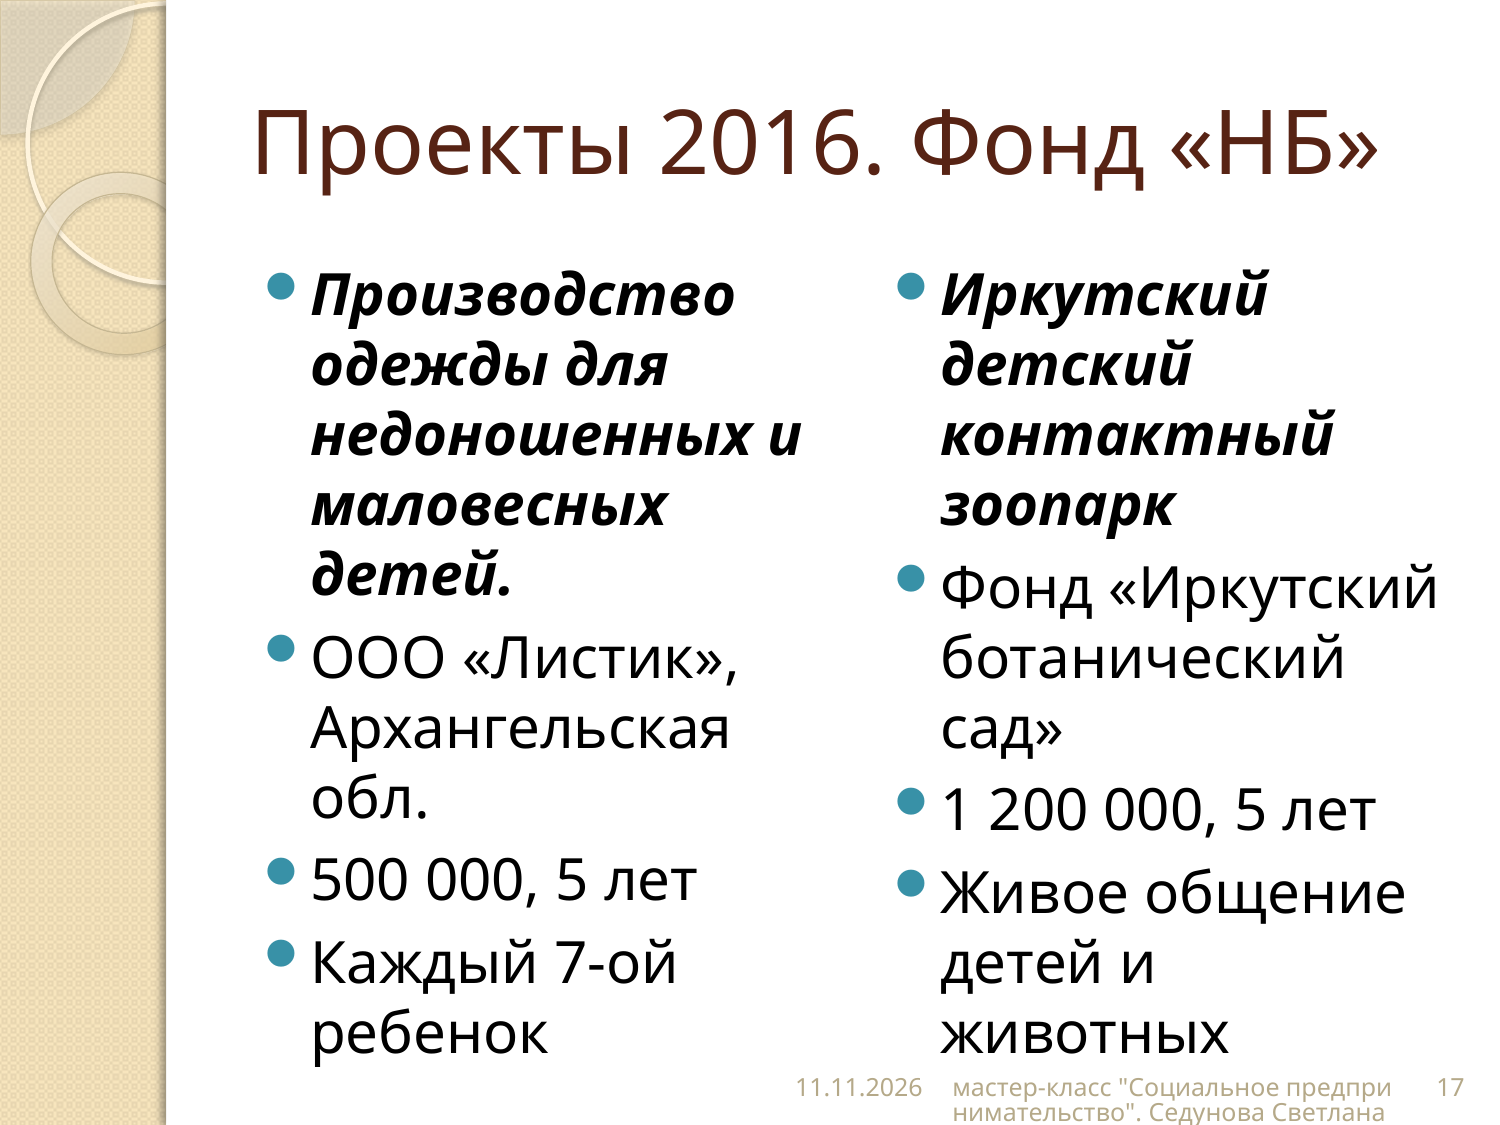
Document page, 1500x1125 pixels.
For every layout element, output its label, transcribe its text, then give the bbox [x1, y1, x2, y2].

title Проекты 2016. Фонд «НБ» [235, 45, 1466, 233]
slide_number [587, 1034, 937, 1113]
slide_number 17 [1413, 1034, 1488, 1113]
footer мастер-класс "Социальное предпринимательство". Седунова Светлана [937, 1034, 1413, 1113]
list Производство одежды для недоношенных и маловесных детей. ООО «Листик», Архангельская обл. 500 000, 5 лет Каждый 7-ой ребенок [235, 249, 836, 1015]
list Иркутский детский контактный зоопарк Фонд «Иркутский ботанический сад» 1 200 000, 5 лет Живое общение детей и животных [865, 249, 1466, 1015]
